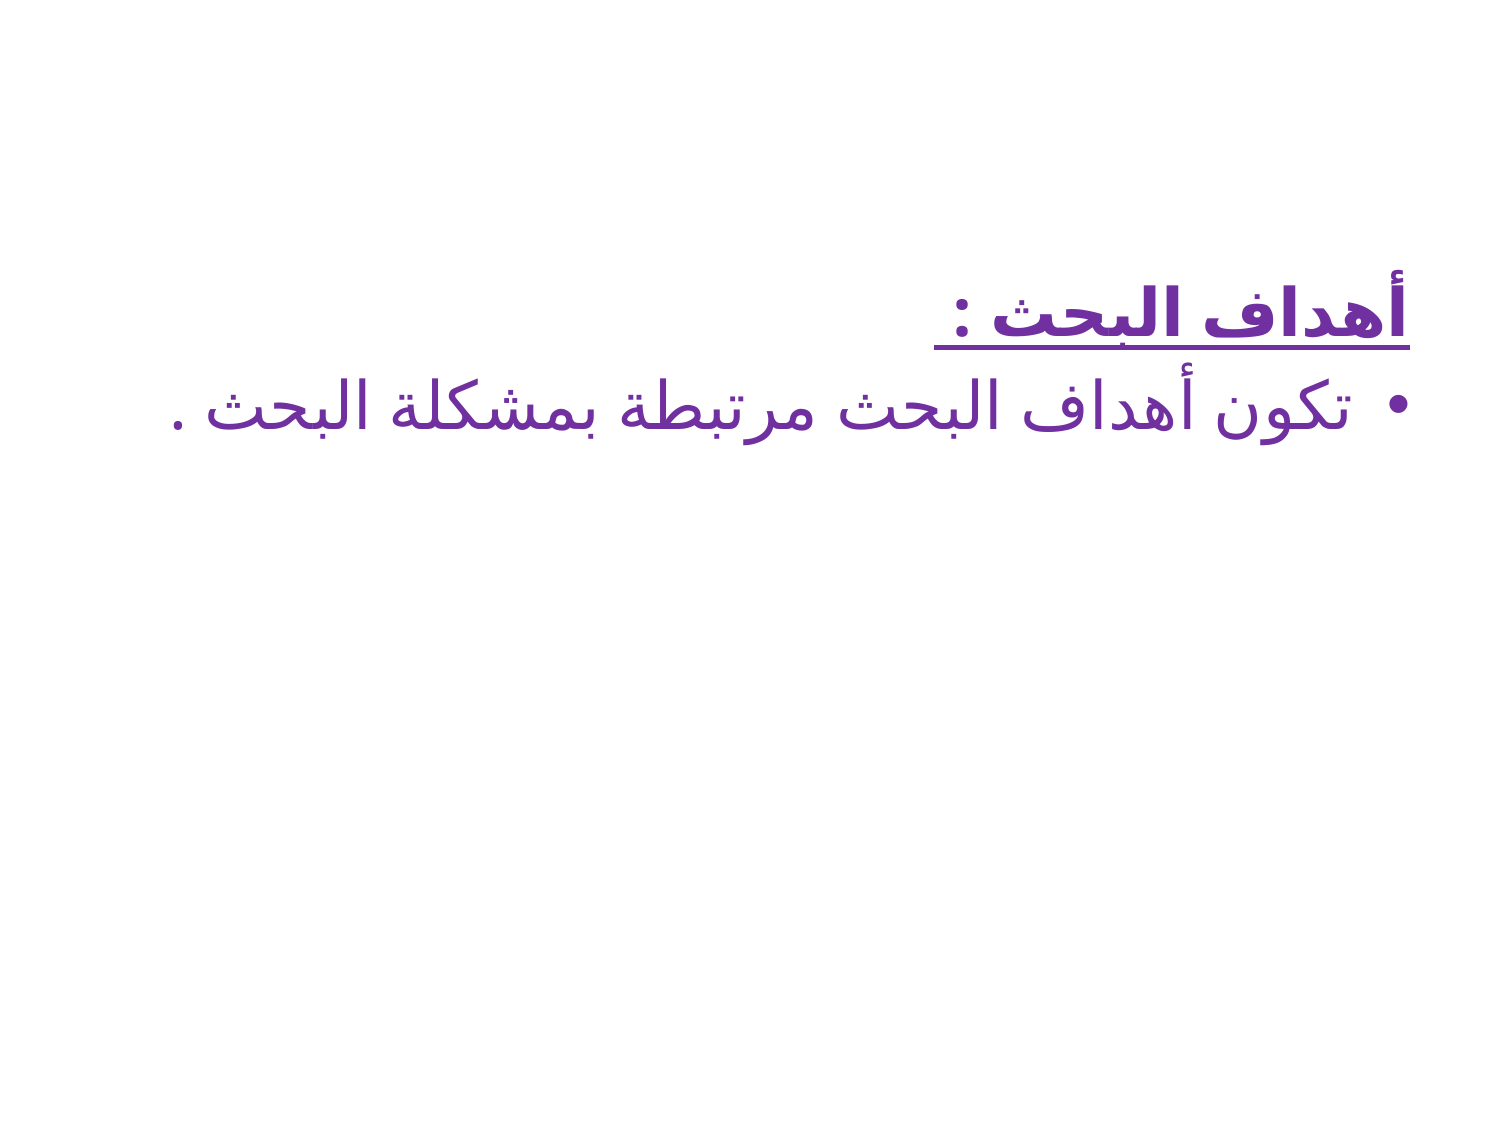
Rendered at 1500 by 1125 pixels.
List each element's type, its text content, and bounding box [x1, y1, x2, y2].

list أهداف البحث : تكون أهداف البحث مرتبطة بمشكلة البحث . [75, 262, 1425, 1005]
